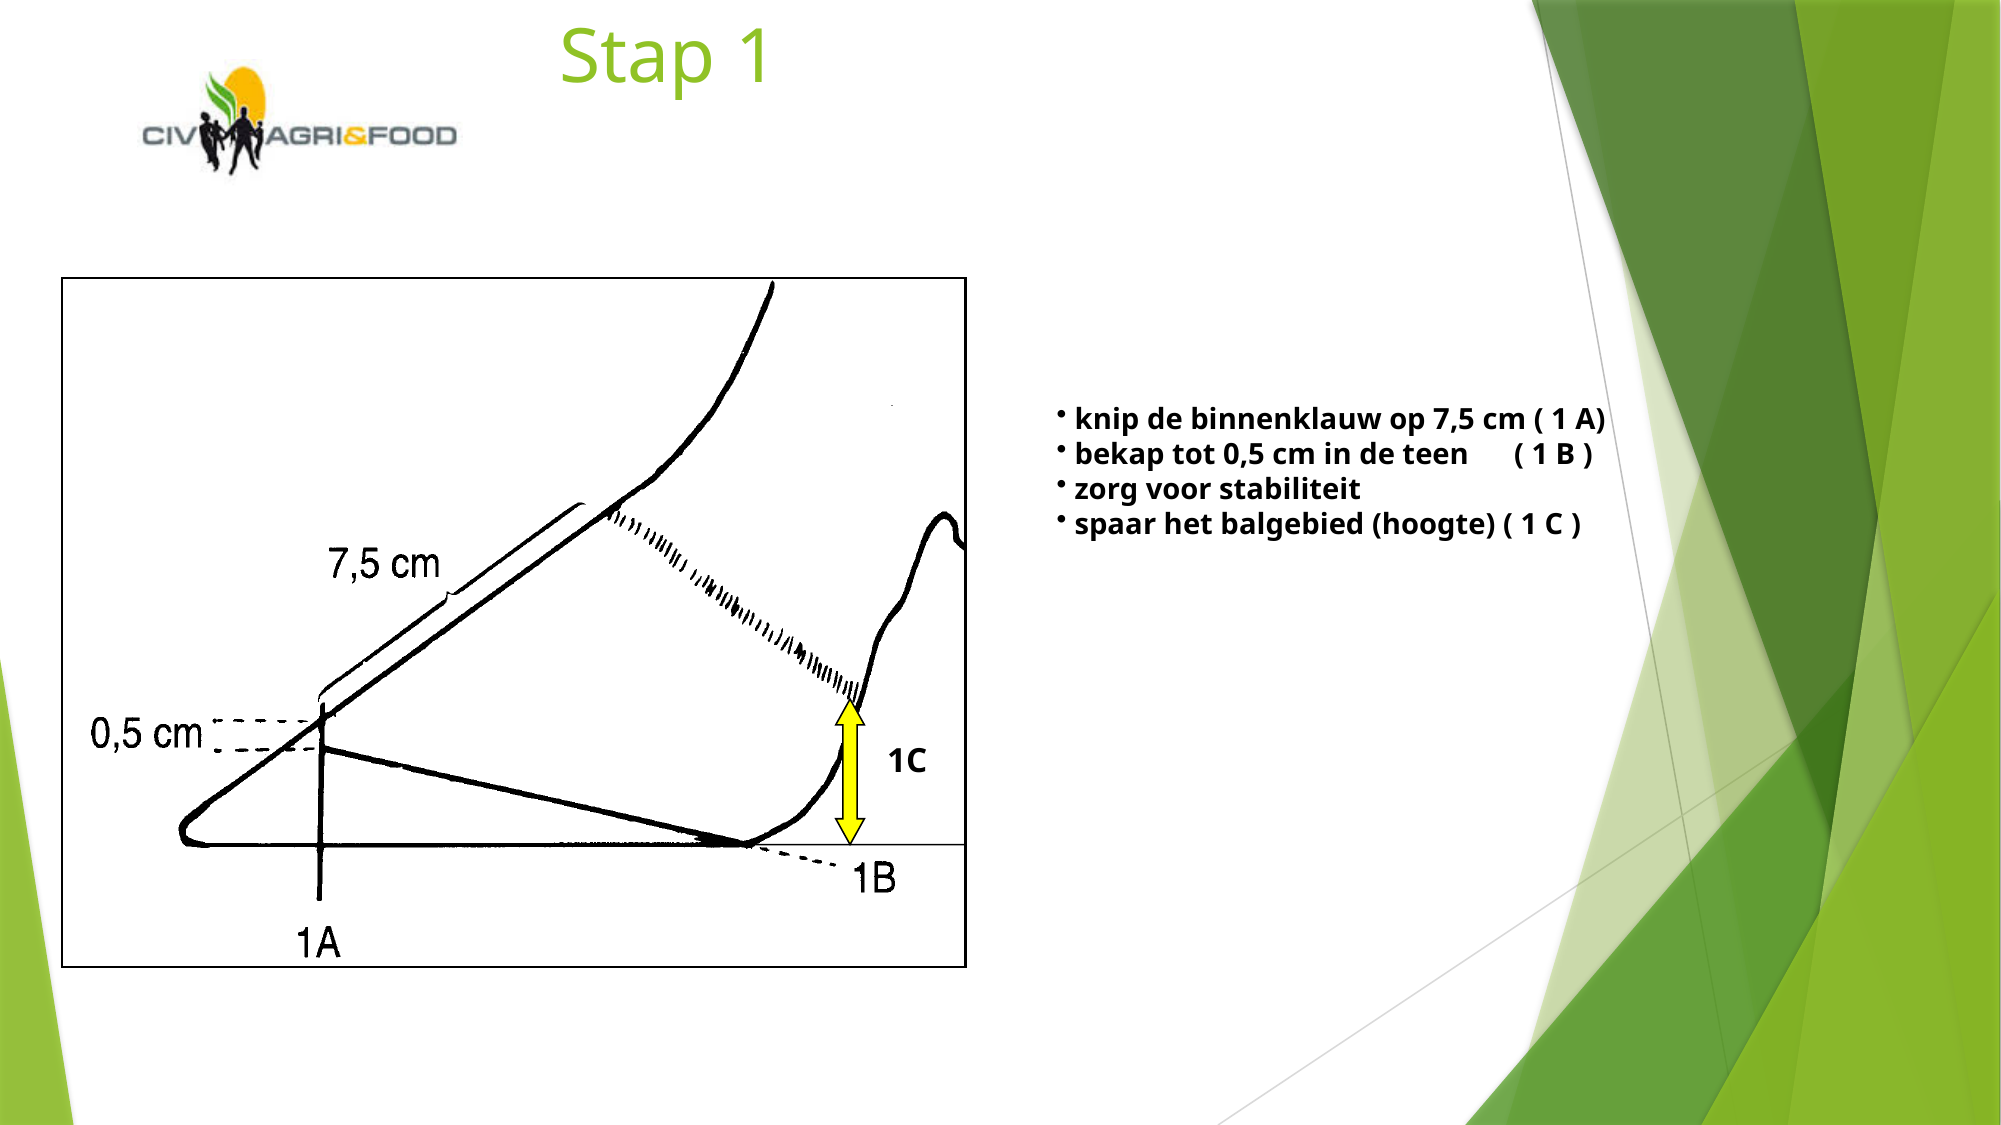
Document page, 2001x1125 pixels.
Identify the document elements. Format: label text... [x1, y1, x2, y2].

list [111, 354, 1522, 992]
picture [137, 59, 463, 187]
title Stap 1 [544, 0, 1355, 188]
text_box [62, 278, 965, 967]
text_box knip de binnenklauw op 7,5 cm ( 1 A) bekap tot 0,5 cm in de teen ( 1 B ) zorg voor stabiliteit spaar het balgebied (hoogte) ( 1 C ) [1041, 392, 1667, 633]
